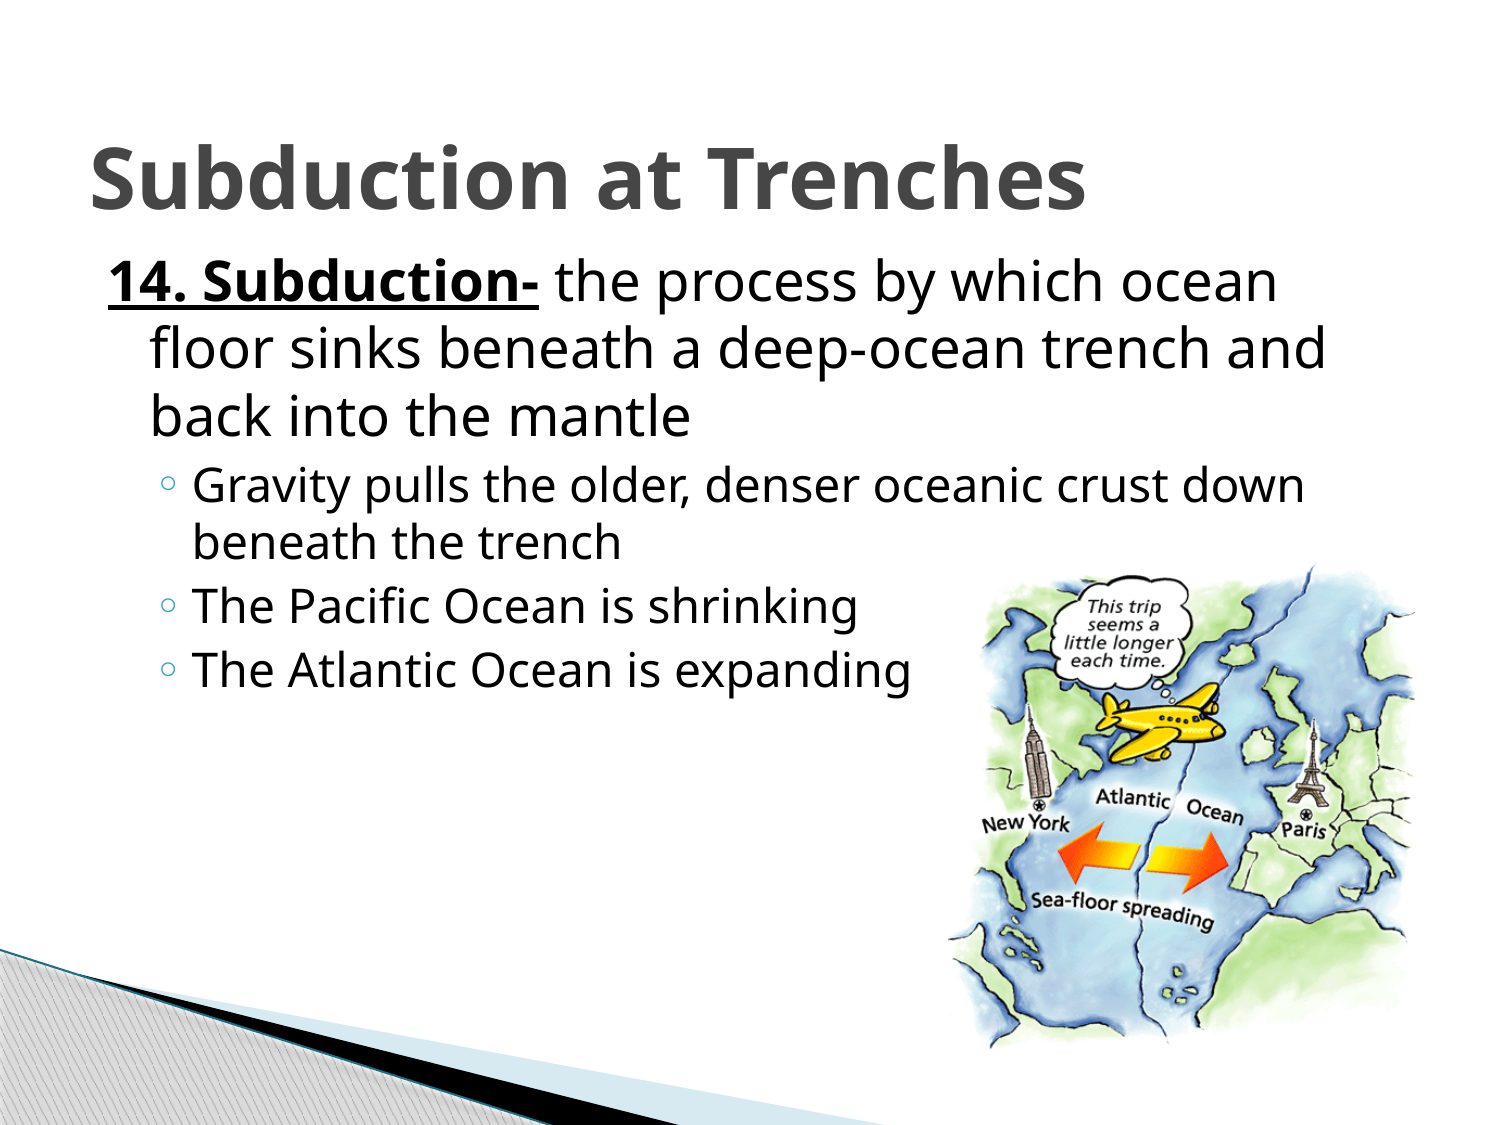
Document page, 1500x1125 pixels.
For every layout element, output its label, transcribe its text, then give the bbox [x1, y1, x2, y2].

title Subduction at Trenches [75, 87, 1425, 237]
list 14. Subduction- the process by which ocean floor sinks beneath a deep-ocean trench and back into the mantle Gravity pulls the older, denser oceanic crust down beneath the trench The Pacific Ocean is shrinking The Atlantic Ocean is expanding [75, 237, 1425, 1079]
picture [948, 562, 1415, 1050]
